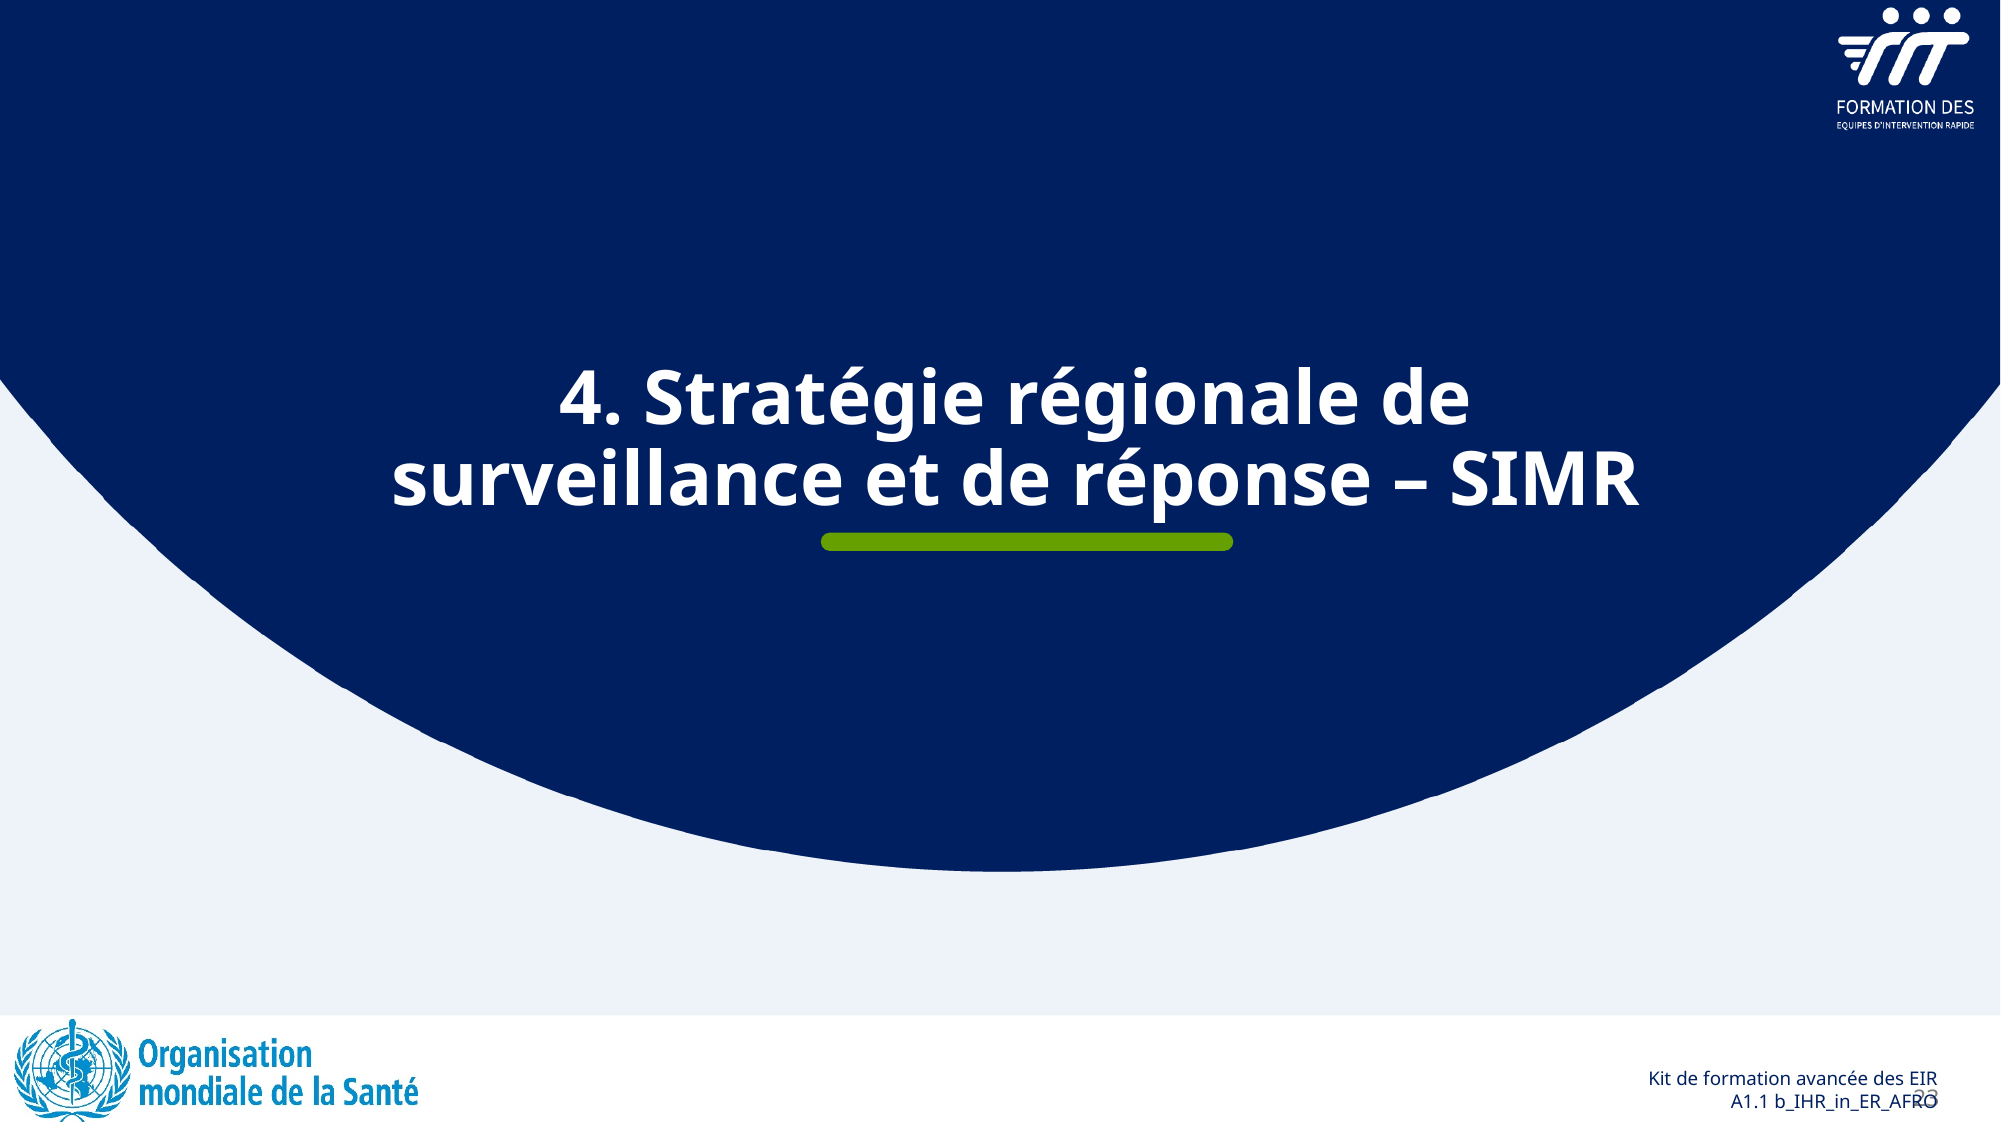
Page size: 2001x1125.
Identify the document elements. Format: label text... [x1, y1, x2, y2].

picture [0, 0, 2001, 904]
picture [14, 1019, 418, 1122]
picture [75, 1038, 82, 1050]
list 4. Stratégie régionale de surveillance et de réponse – SIMR [321, 342, 1711, 574]
